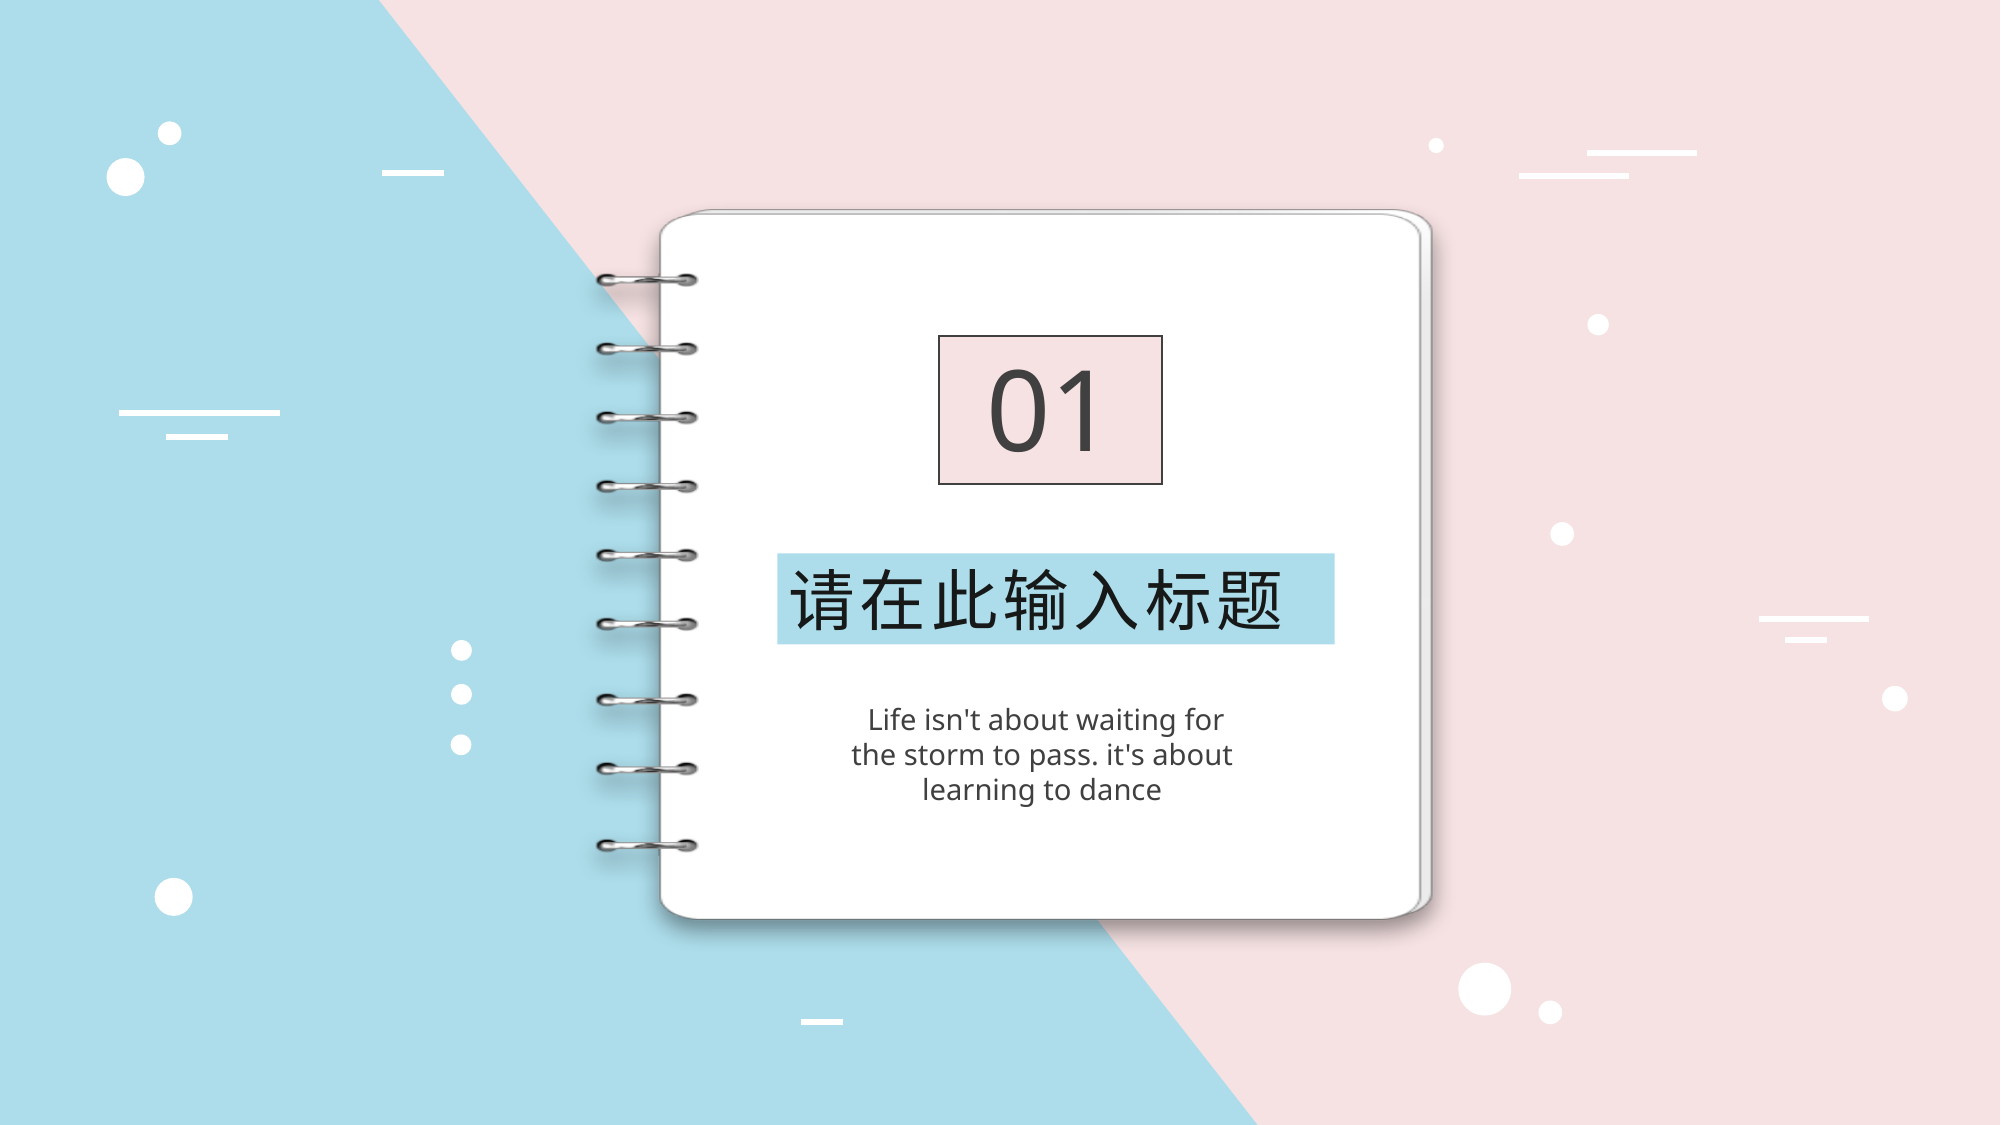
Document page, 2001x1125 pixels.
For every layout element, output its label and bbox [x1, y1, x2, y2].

text_box [156, 120, 183, 147]
picture [568, 197, 1459, 944]
text_box [153, 876, 194, 917]
text_box [359, 0, 1259, 1125]
text_box [1586, 312, 1610, 337]
text_box [1457, 961, 1513, 1017]
text_box [1427, 136, 1445, 155]
text_box [1881, 684, 1909, 713]
text_box [1537, 999, 1564, 1026]
text_box [449, 733, 473, 757]
text_box [105, 156, 146, 198]
text_box [450, 682, 473, 706]
text_box [0, 0, 359, 1125]
text_box [450, 638, 473, 662]
text_box [1549, 521, 1576, 547]
